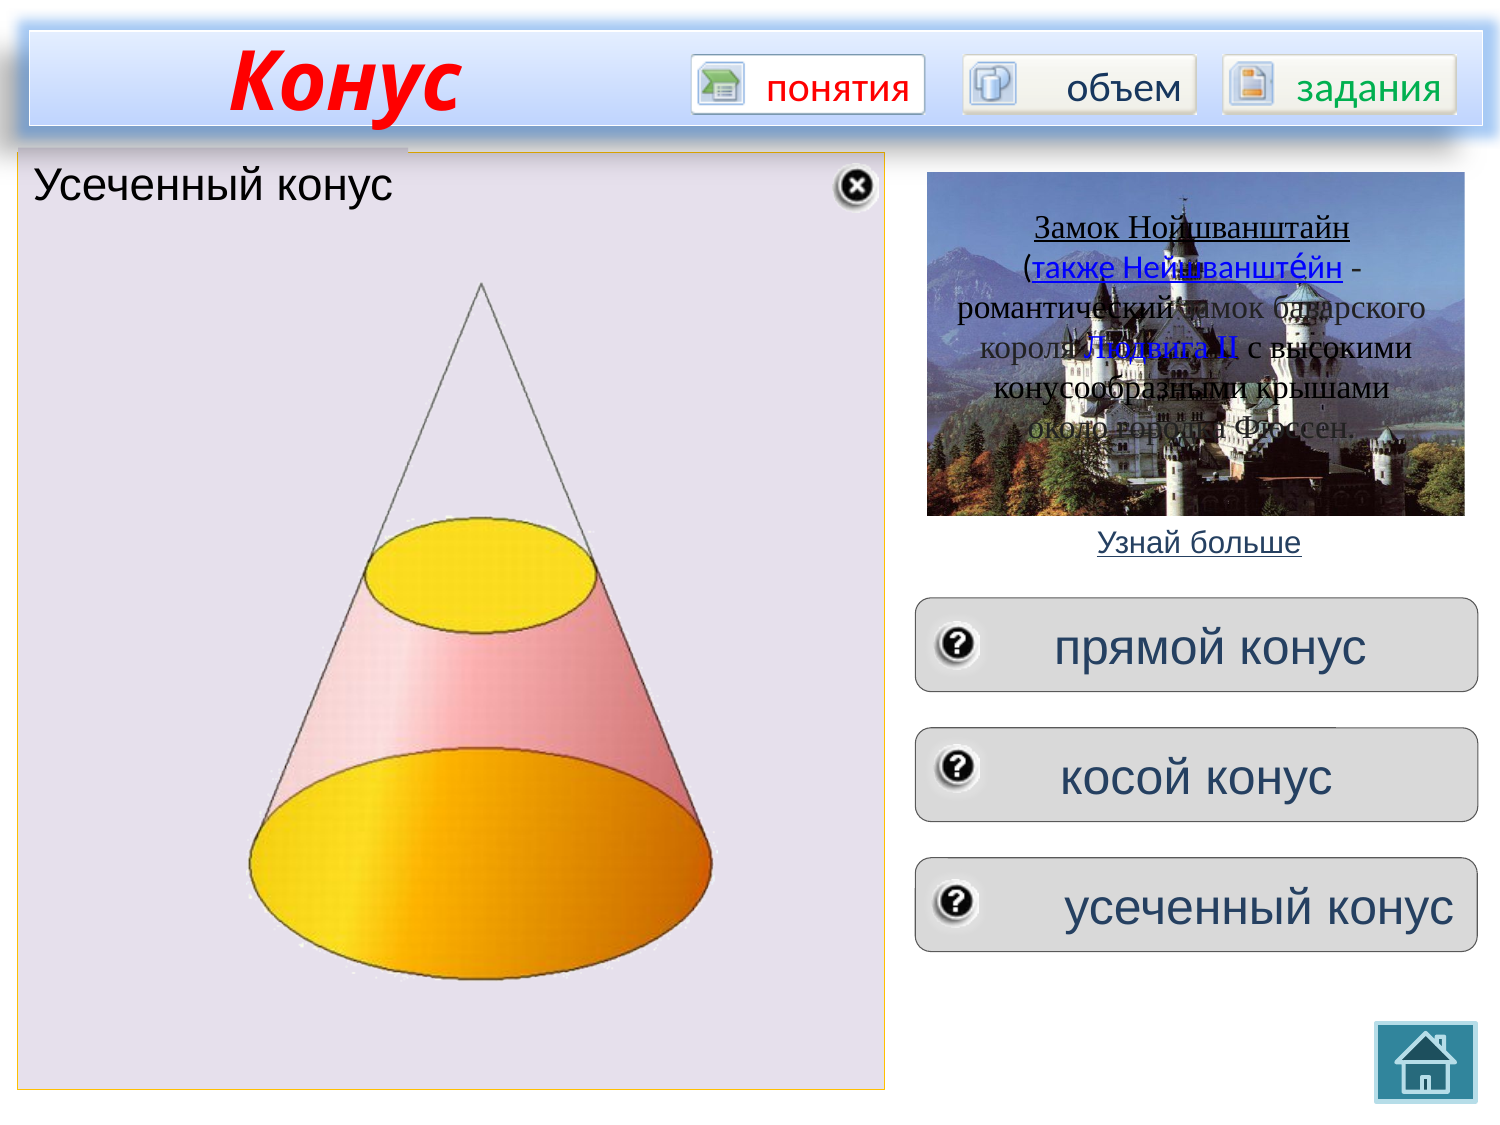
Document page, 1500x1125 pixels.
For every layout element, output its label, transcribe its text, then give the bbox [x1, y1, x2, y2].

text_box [17, 147, 886, 1091]
text_box Конус [213, 19, 477, 135]
text_box понятия [689, 52, 927, 116]
text_box объем [960, 52, 1199, 116]
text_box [915, 727, 1479, 822]
text_box [477, 30, 1483, 126]
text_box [915, 857, 1478, 952]
text_box [29, 30, 213, 126]
text_box Узнай больше [1081, 524, 1317, 568]
text_box задания [1220, 52, 1459, 116]
picture [926, 172, 1465, 516]
text_box [1374, 1021, 1478, 1104]
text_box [915, 597, 1479, 692]
